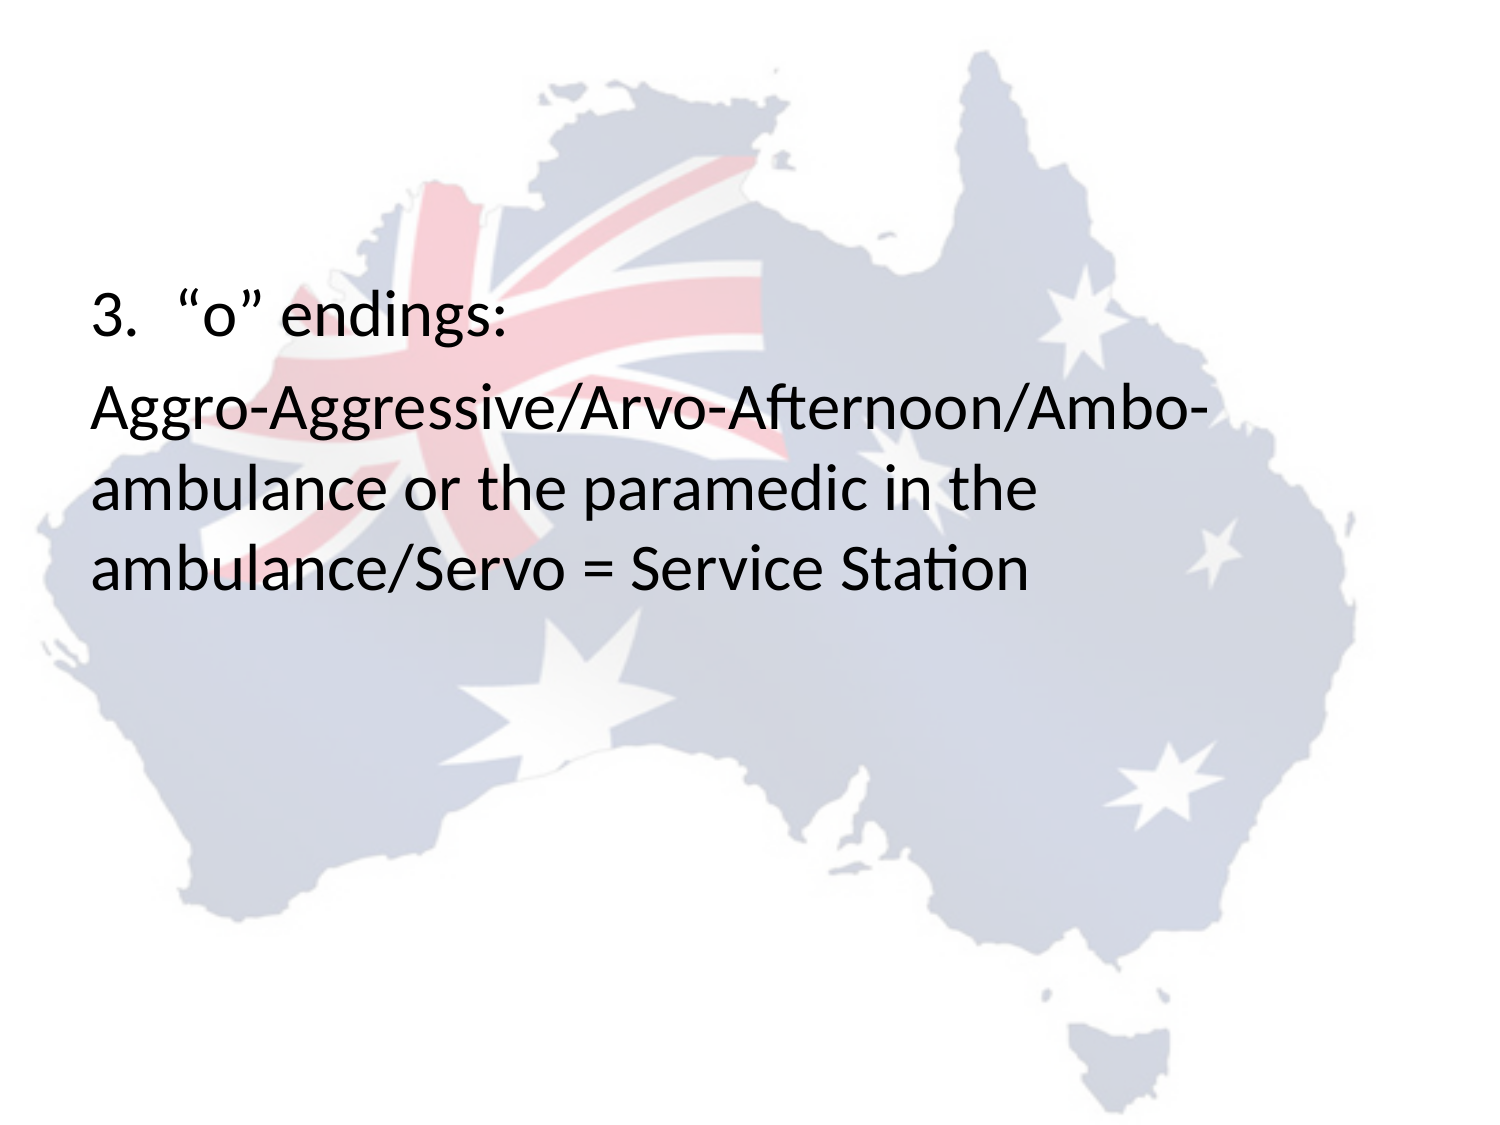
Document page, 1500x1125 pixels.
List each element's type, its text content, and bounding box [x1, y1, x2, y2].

list “o” endings: Aggro-Aggressive/Arvo-Afternoon/Ambo-ambulance or the paramedic in the ambulance/Servo = Service Station [75, 262, 1425, 1005]
